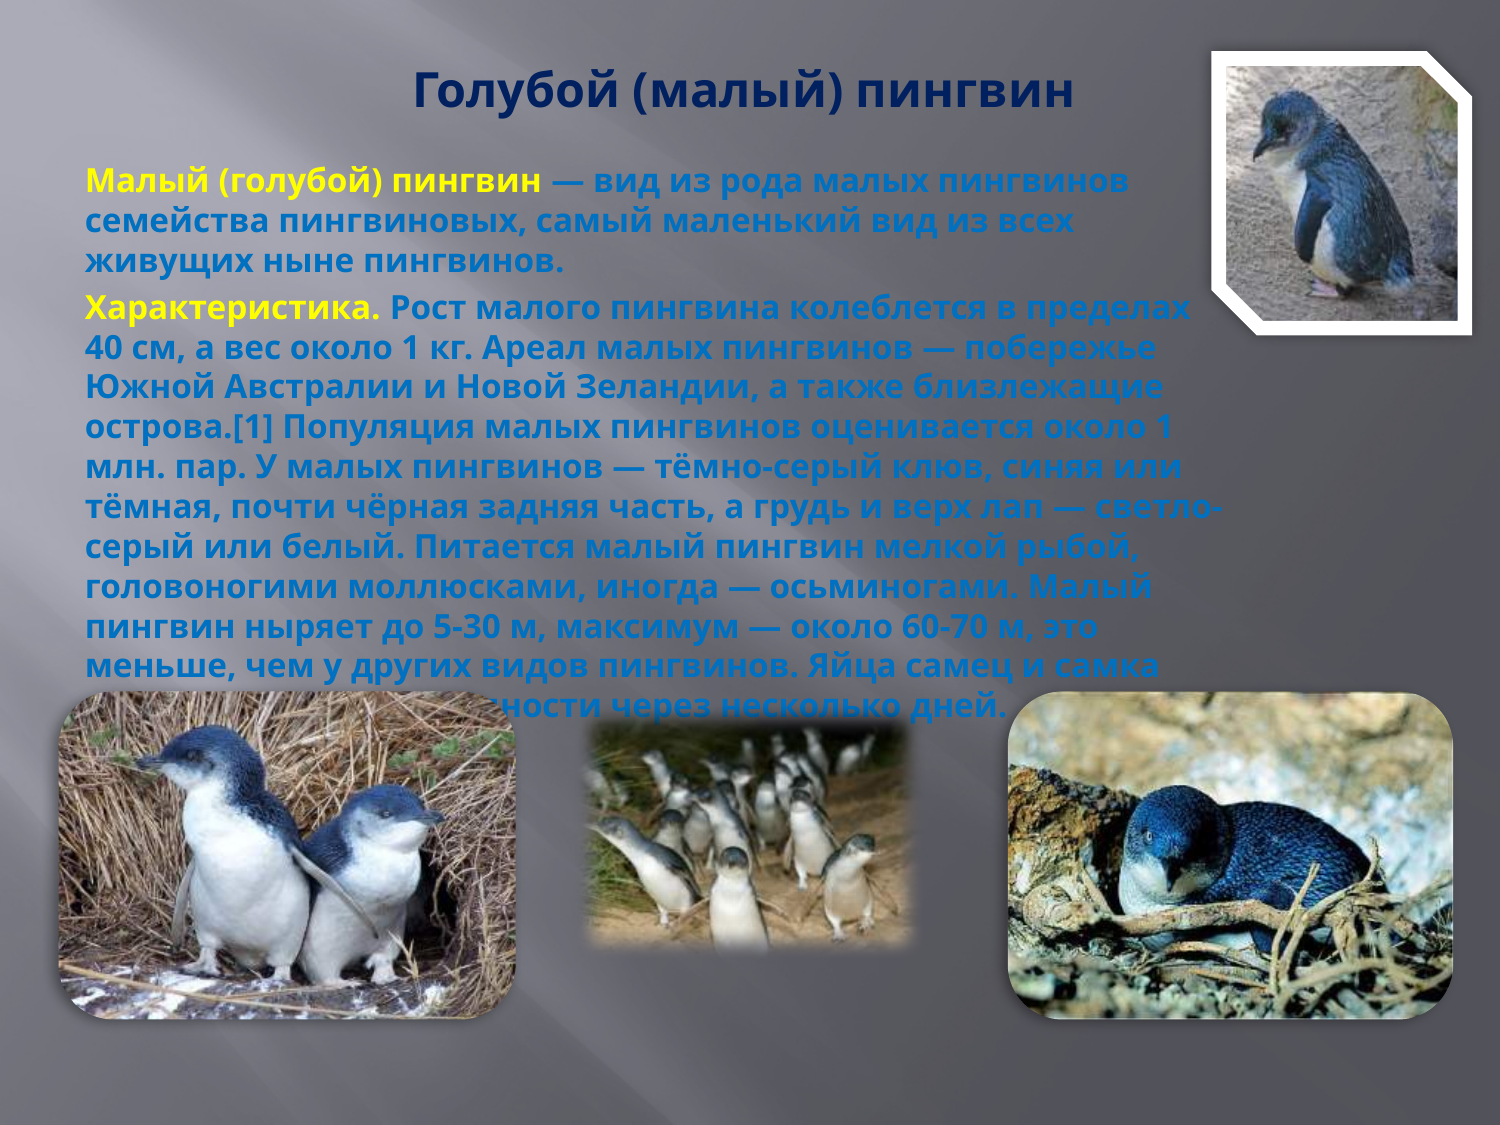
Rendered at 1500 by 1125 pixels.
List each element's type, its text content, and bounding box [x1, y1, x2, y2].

picture [58, 691, 516, 1020]
picture [1218, 58, 1466, 329]
picture [573, 702, 926, 962]
subtitle Малый (голубой) пингвин — вид из рода малых пингвинов семейства пингвиновых, самый маленький вид из всех живущих ныне пингвинов. Характеристика. Рост малого пингвина колеблется в пределах 40 см, а вес около 1 кг. Ареал малых пингвинов — побережье Южной Австралии и Новой Зеландии, а также близлежащие острова.[1] Популяция малых пингвинов оценивается около 1 млн. пар. У малых пингвинов — тёмно-серый клюв, синяя или тёмная, почти чёрная задняя часть, а грудь и верх лап — светло-серый или белый. Питается малый пингвин мелкой рыбой, головоногими моллюсками, иногда — осьминогами. Малый пингвин ныряет до 5-30 м, максимум — около 60-70 м, это меньше, чем у других видов пингвинов. Яйца самец и самка высиживают по очерёдности через несколько дней. [70, 152, 1243, 834]
title Голубой (малый) пингвин [69, 58, 1201, 118]
picture [1007, 691, 1454, 1020]
